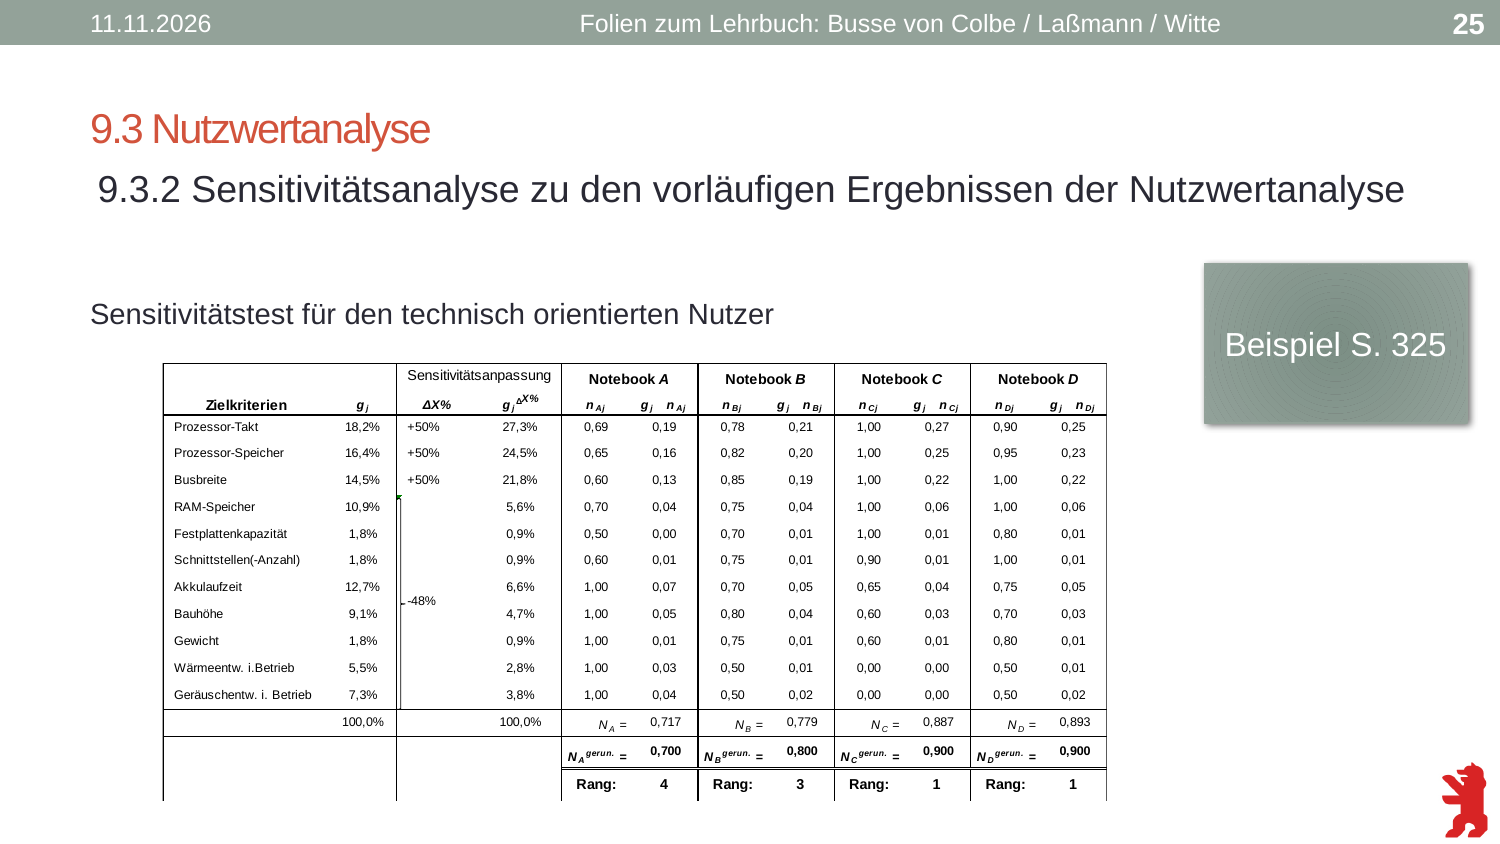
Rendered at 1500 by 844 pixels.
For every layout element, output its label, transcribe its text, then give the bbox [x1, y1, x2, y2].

footer Folien zum Lehrbuch: Busse von Colbe / Laßmann / Witte [562, 2, 1238, 43]
picture [162, 362, 1108, 803]
picture [1434, 760, 1500, 844]
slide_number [75, 2, 550, 43]
slide_number 25 [1325, 2, 1500, 43]
title 9.3 Nutzwertanalyse [75, 65, 1500, 188]
text_box Beispiel S. 325 [1204, 263, 1468, 424]
text_box Sensitivitätstest für den technisch orientierten Nutzer [75, 287, 791, 338]
text_box 9.3.2 Sensitivitätsanalyse zu den vorläufigen Ergebnissen der Nutzwertanalyse [82, 157, 1421, 217]
